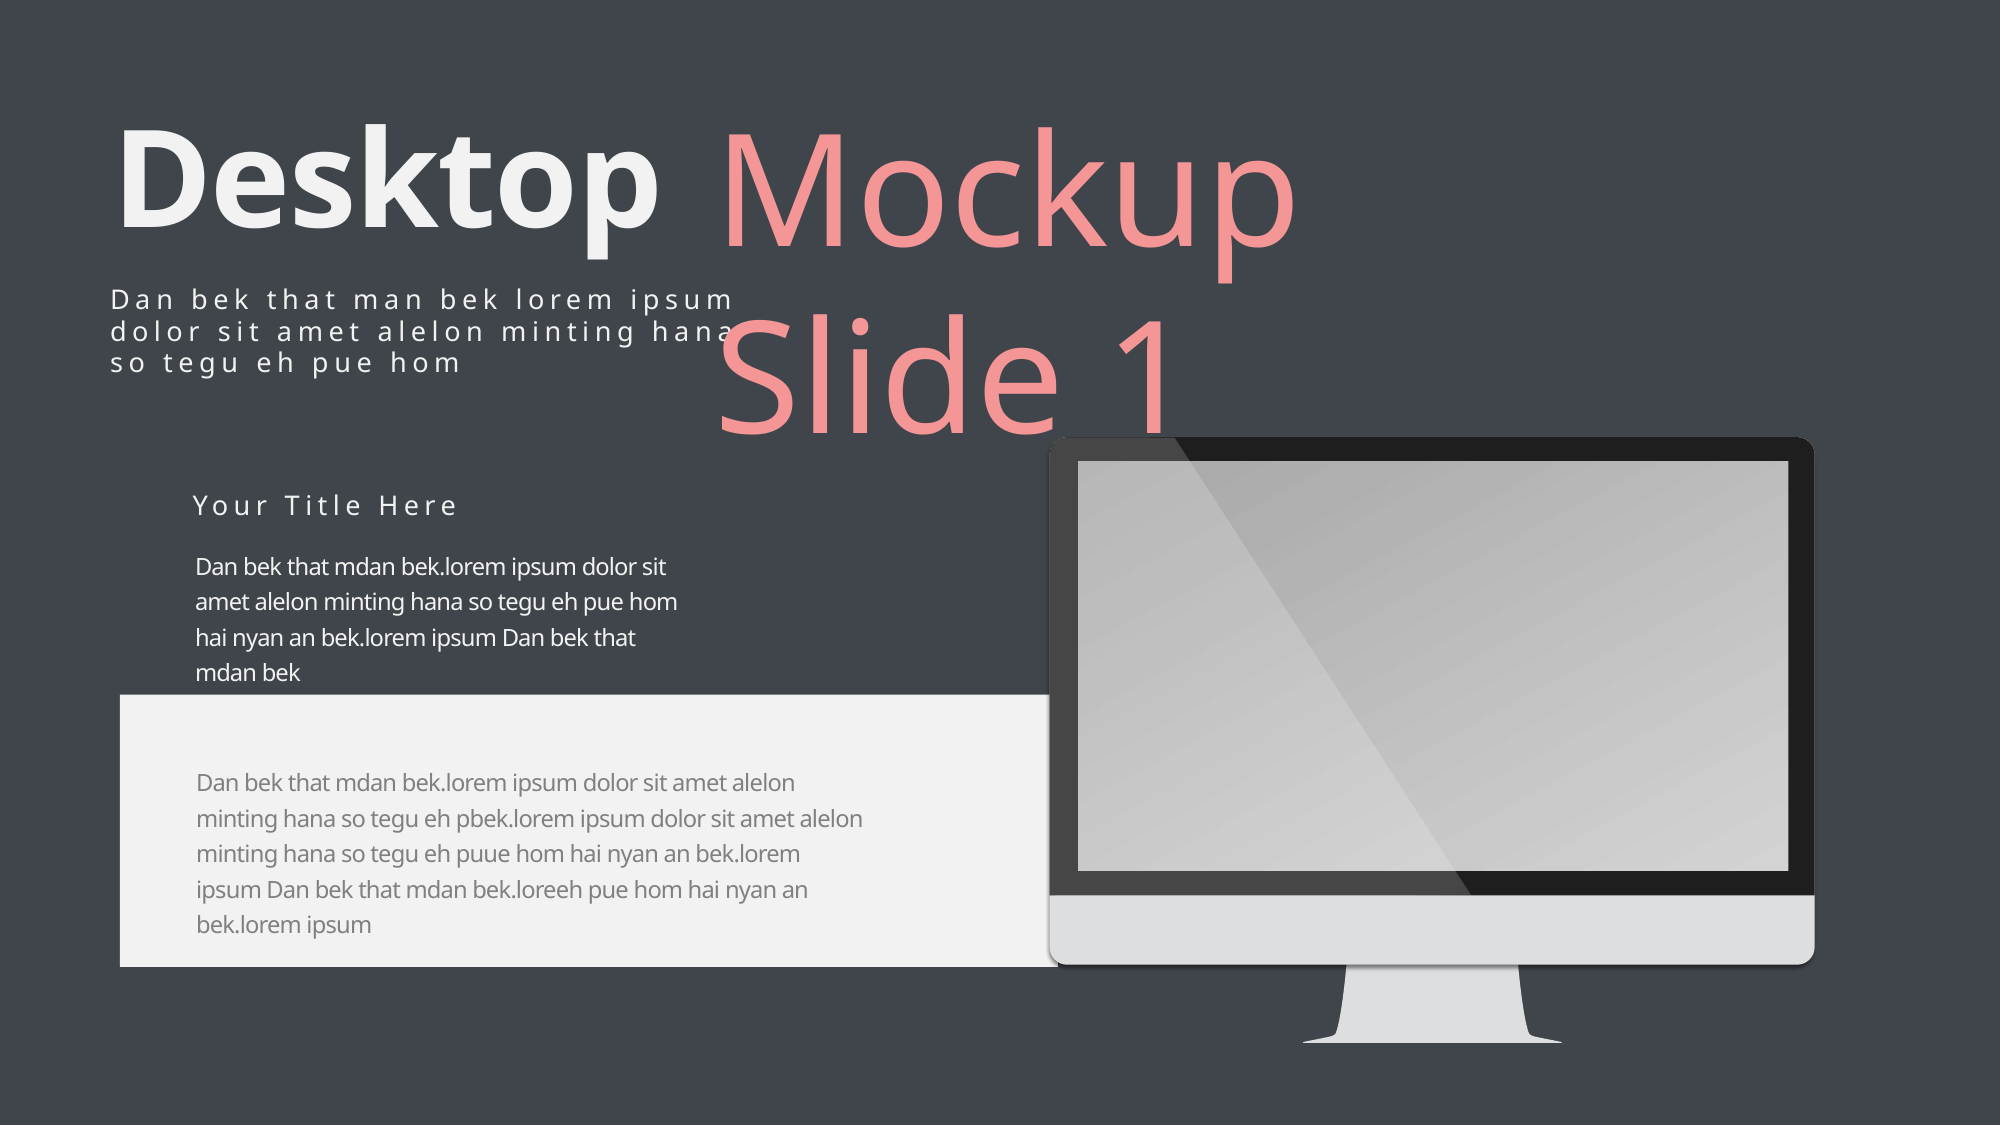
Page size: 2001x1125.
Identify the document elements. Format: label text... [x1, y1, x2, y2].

text_box [119, 694, 1049, 967]
text_box Desktop [107, 87, 693, 259]
text_box Dan bek that mdan bek.lorem ipsum dolor sit amet alelon minting hana so tegu eh pbek.lorem ipsum dolor sit amet alelon minting hana so tegu eh puue hom hai nyan an bek.lorem ipsum Dan bek that mdan bek.loreeh pue hom hai nyan an bek.lorem ipsum [181, 753, 880, 946]
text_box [1049, 437, 1815, 1044]
text_box Mockup Slide 1 [710, 85, 1596, 470]
text_box Your Title Here [188, 483, 494, 525]
text_box Dan bek that man bek lorem ipsum dolor sit amet alelon minting hana so tegu eh pue hom [105, 280, 710, 383]
text_box Dan bek that mdan bek.lorem ipsum dolor sit amet alelon minting hana so tegu eh pue hom hai nyan an bek.lorem ipsum Dan bek that mdan bek [180, 536, 705, 694]
picture [1078, 461, 1789, 871]
